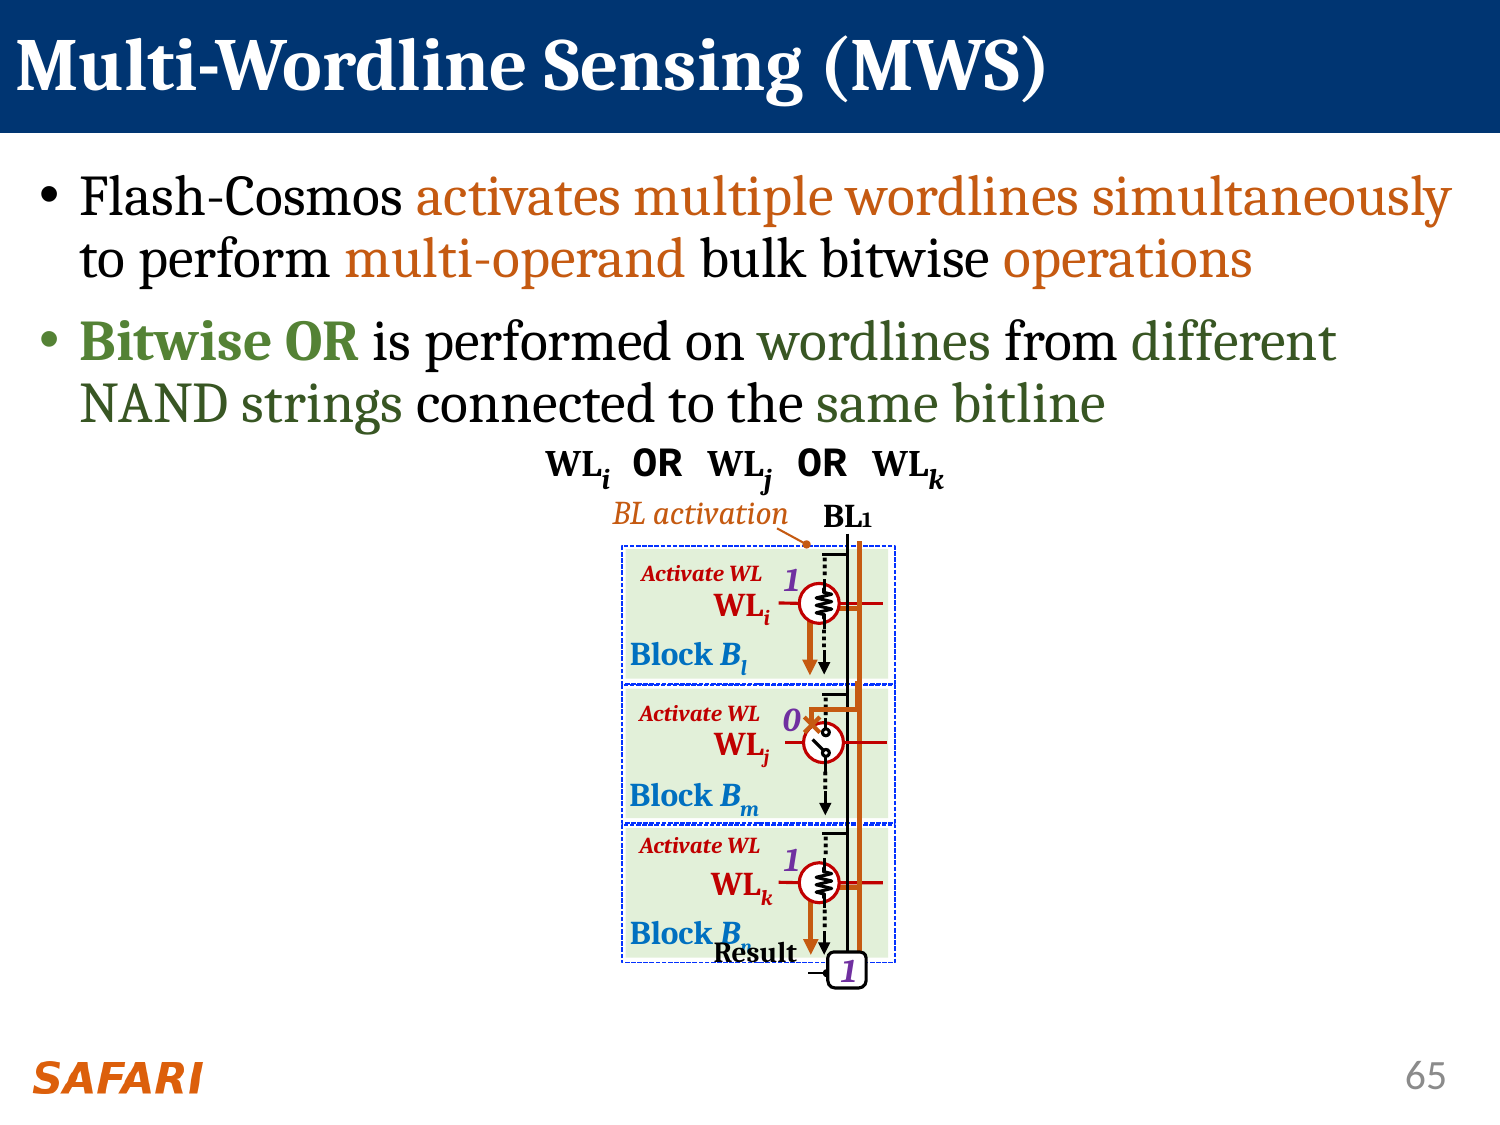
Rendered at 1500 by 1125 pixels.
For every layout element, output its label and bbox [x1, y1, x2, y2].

title [0, 0, 1500, 133]
text_box [543, 426, 971, 1044]
list [24, 158, 1476, 450]
picture [31, 1052, 209, 1104]
